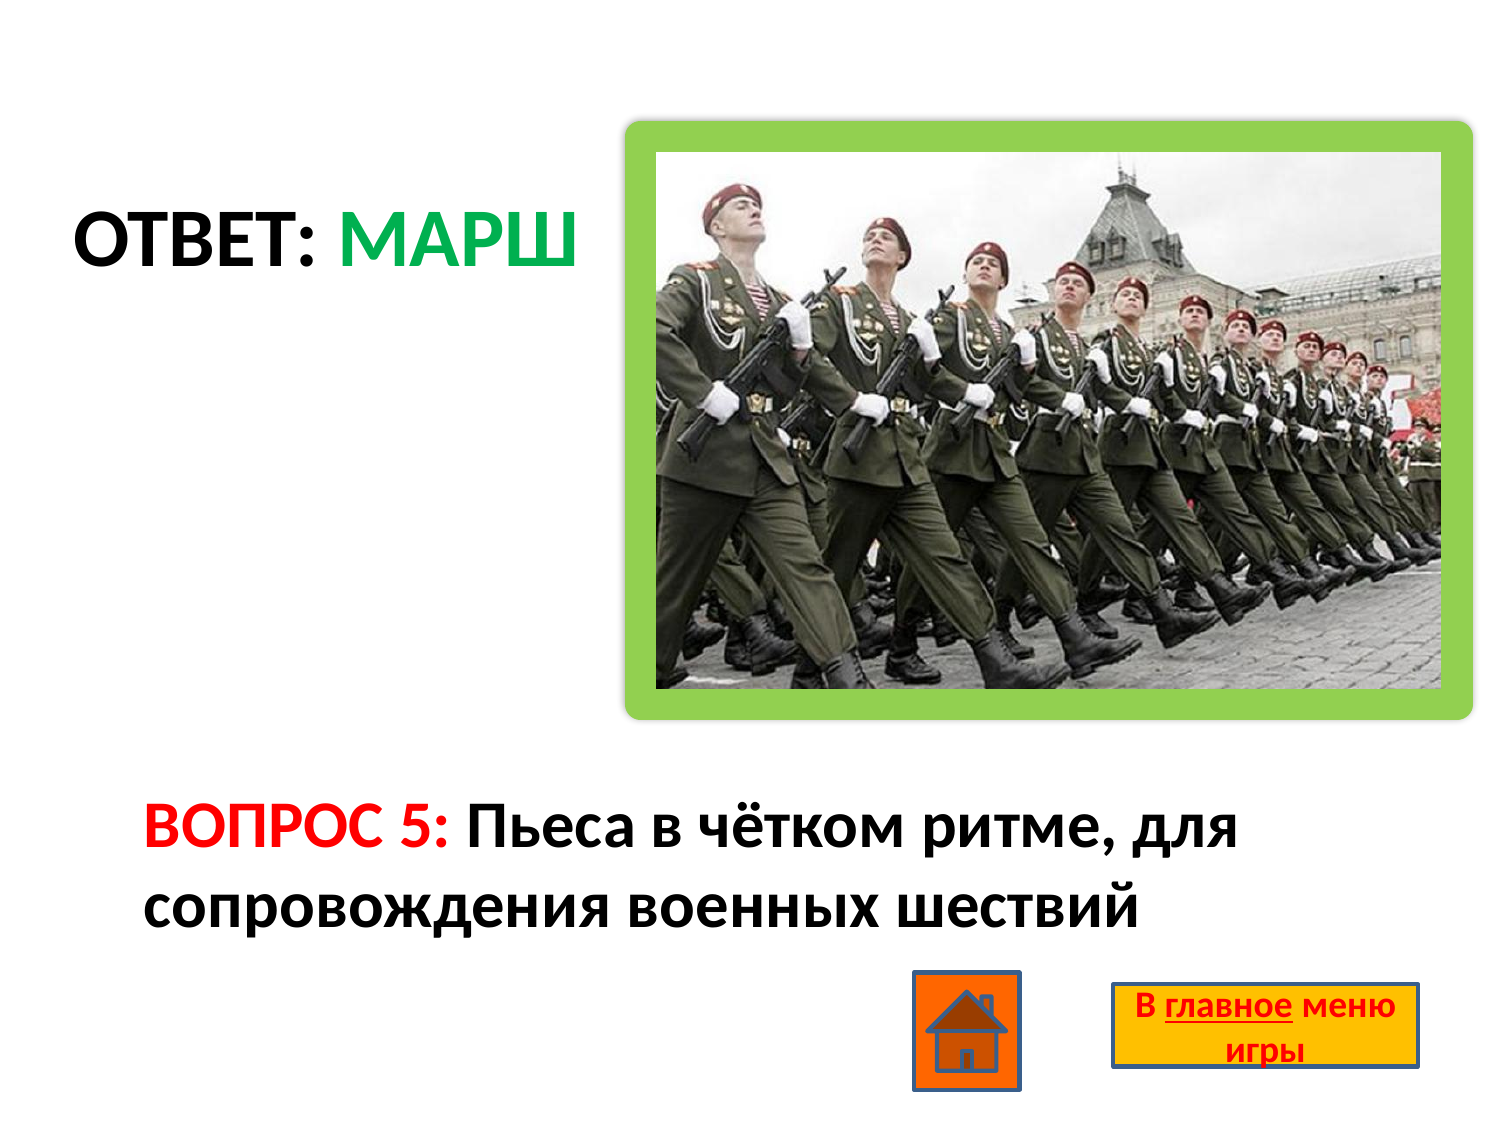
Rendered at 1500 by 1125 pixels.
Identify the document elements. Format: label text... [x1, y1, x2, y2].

picture [655, 152, 1442, 689]
text_box [912, 970, 1022, 1092]
text_box ОТВЕТ: МАРШ [58, 175, 619, 291]
text_box В главное меню игры [1111, 982, 1420, 1069]
text_box ВОПРОС 5: Пьеса в чётком ритме, для сопровождения военных шествий [128, 773, 1442, 949]
